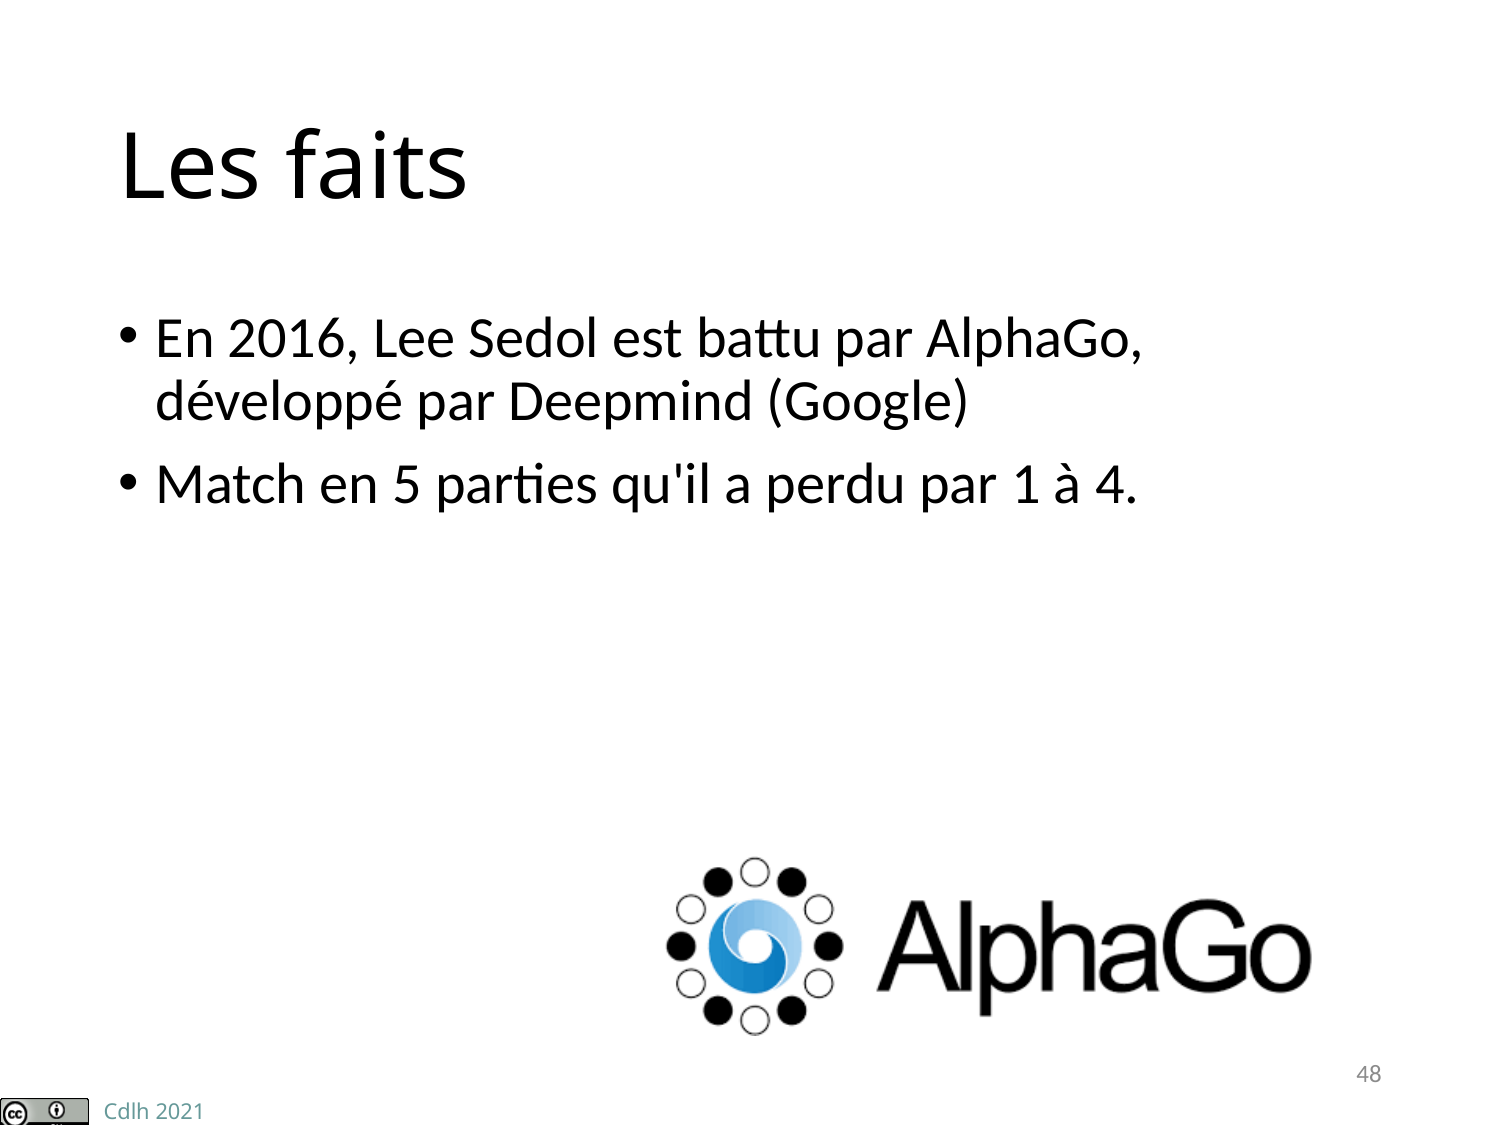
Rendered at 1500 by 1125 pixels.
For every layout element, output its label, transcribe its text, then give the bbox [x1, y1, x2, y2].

picture [664, 855, 1351, 1036]
picture [0, 1098, 89, 1125]
title Les faits [103, 59, 1397, 278]
slide_number 48 [1059, 1042, 1397, 1103]
list En 2016, Lee Sedol est battu par AlphaGo, développé par Deepmind (Google) Match en 5 parties qu'il a perdu par 1 à 4. [103, 299, 1397, 1014]
